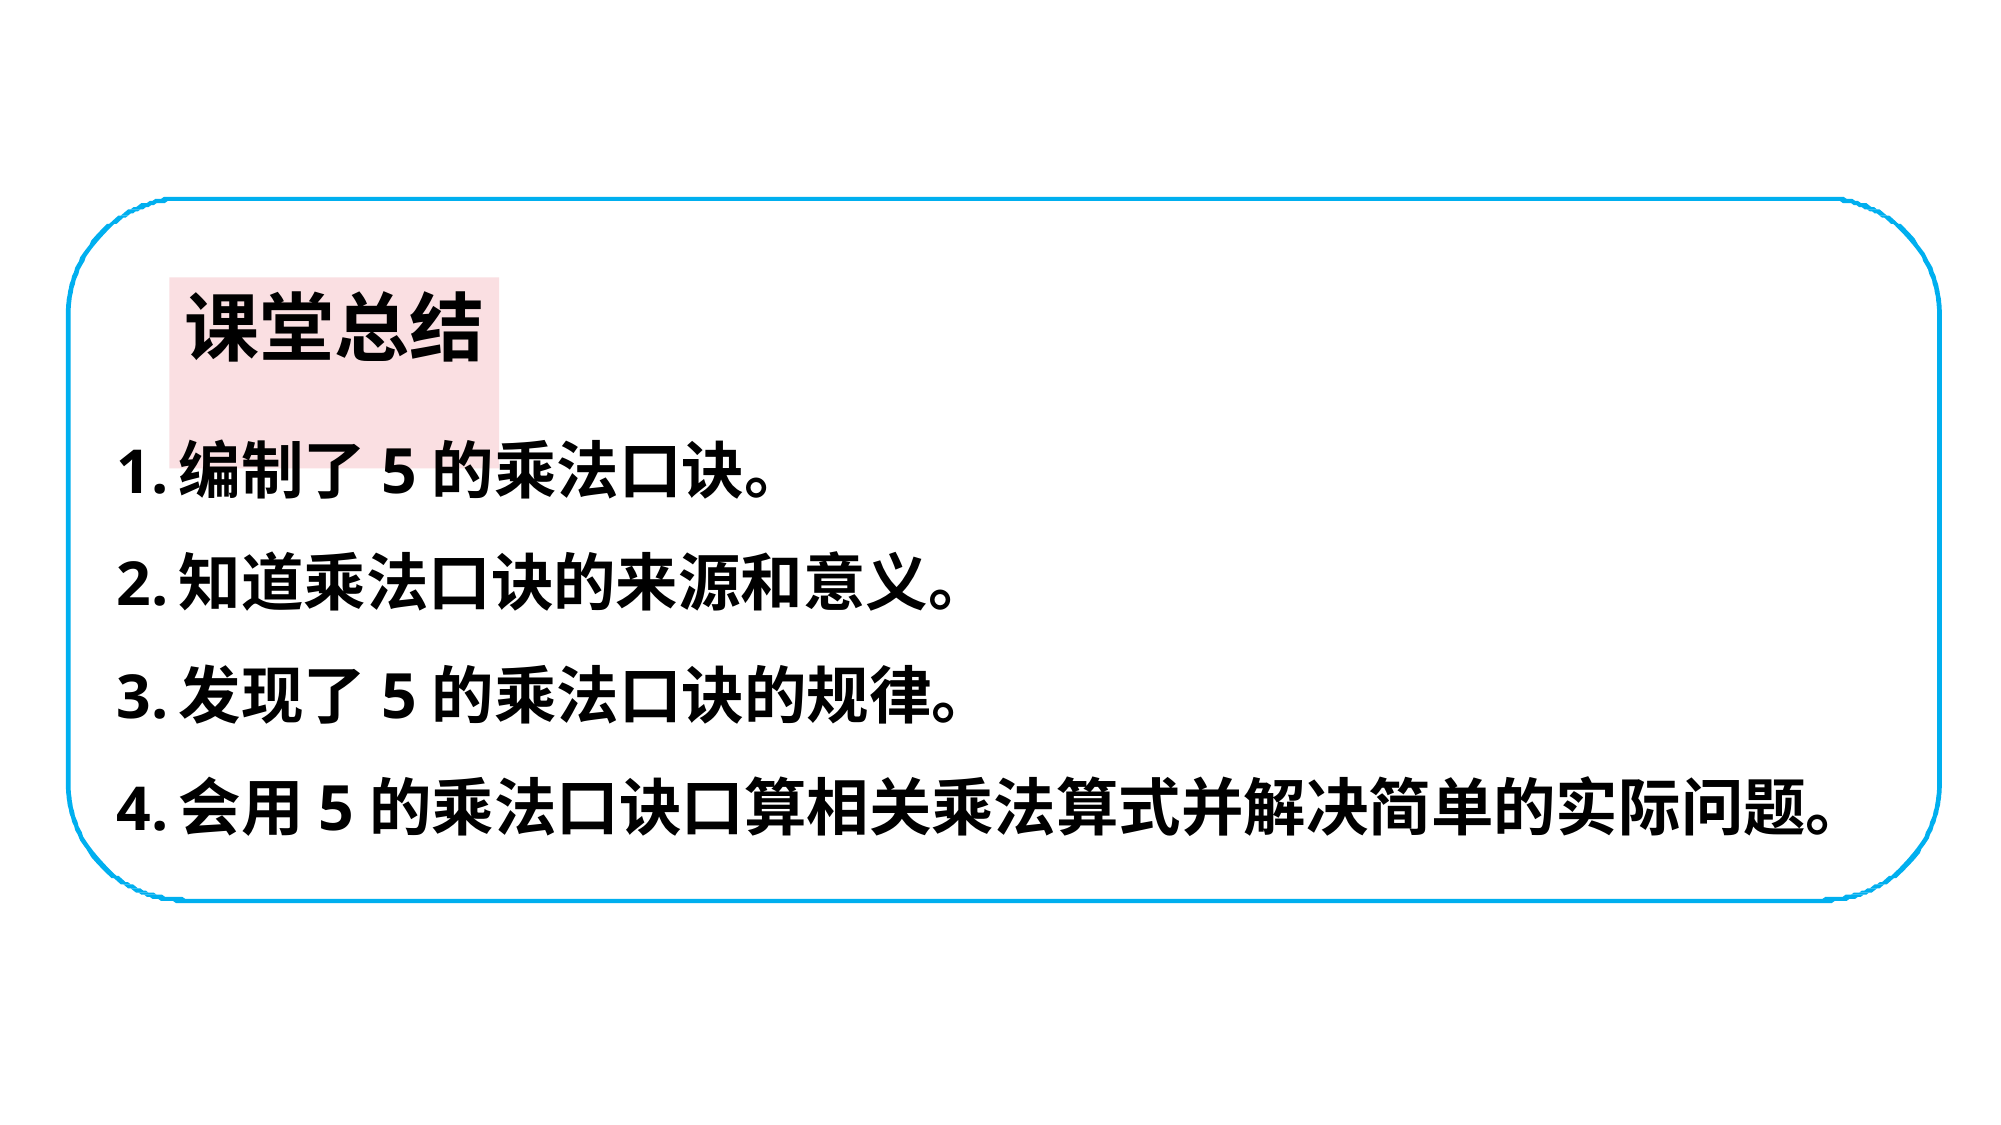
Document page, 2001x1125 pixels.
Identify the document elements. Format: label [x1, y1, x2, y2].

text_box [65, 196, 1943, 904]
